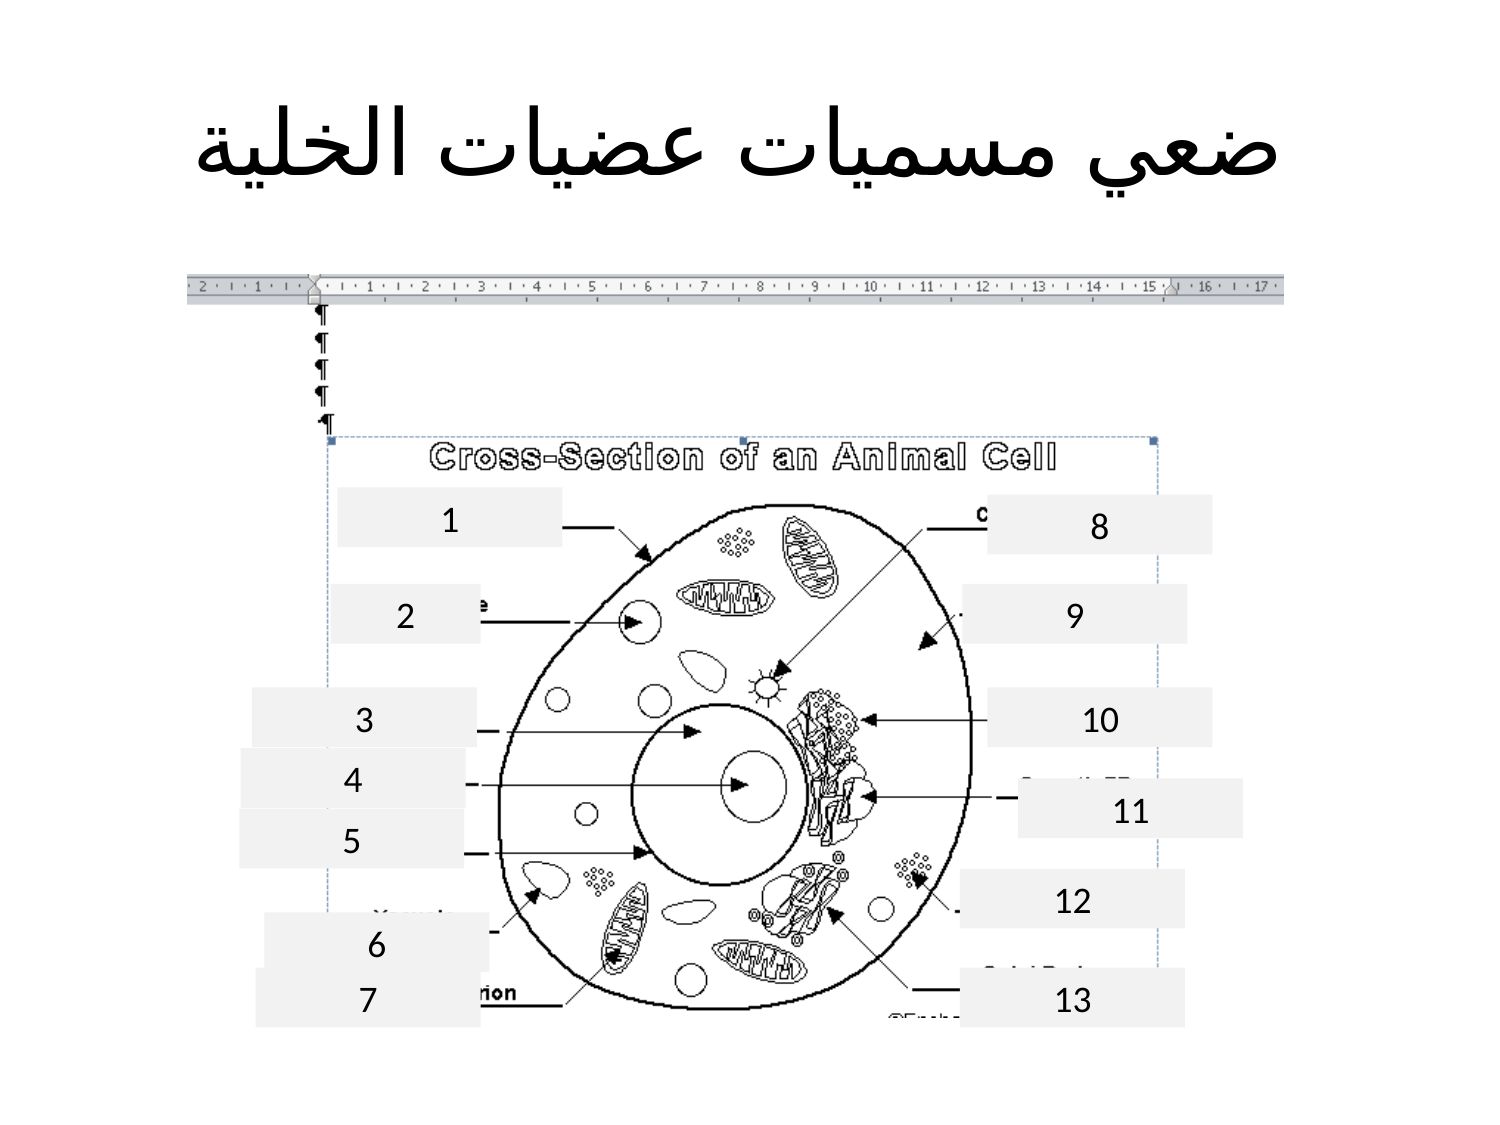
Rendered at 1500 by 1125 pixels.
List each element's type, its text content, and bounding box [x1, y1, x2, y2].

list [187, 274, 1284, 1018]
title ضعي مسميات عضيات الخلية [75, 45, 1425, 233]
